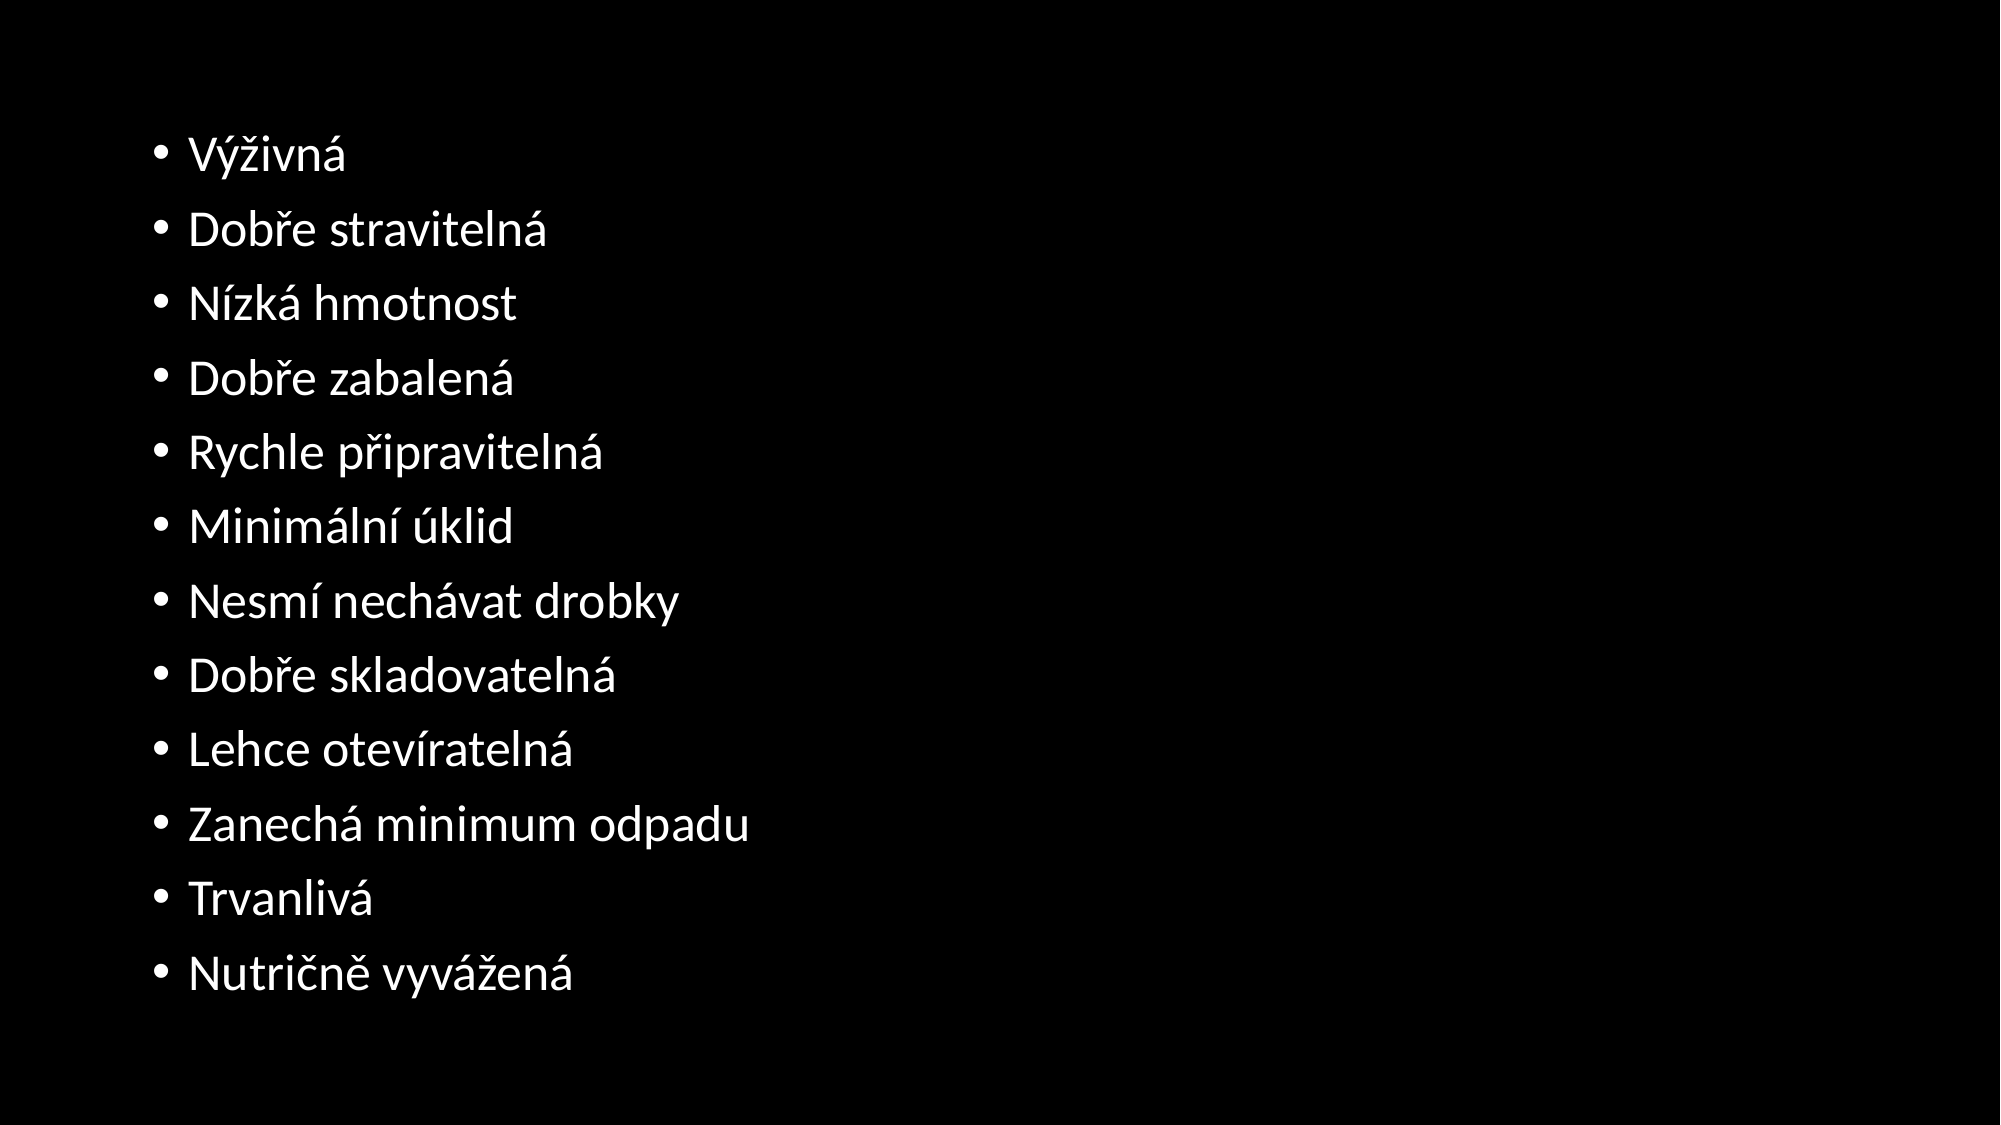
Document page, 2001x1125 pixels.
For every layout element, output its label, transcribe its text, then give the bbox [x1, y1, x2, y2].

list Výživná Dobře stravitelná Nízká hmotnost Dobře zabalená Rychle připravitelná Minimální úklid Nesmí nechávat drobky Dobře skladovatelná Lehce otevíratelná Zanechá minimum odpadu Trvanlivá Nutričně vyvážená [137, 119, 1863, 1014]
